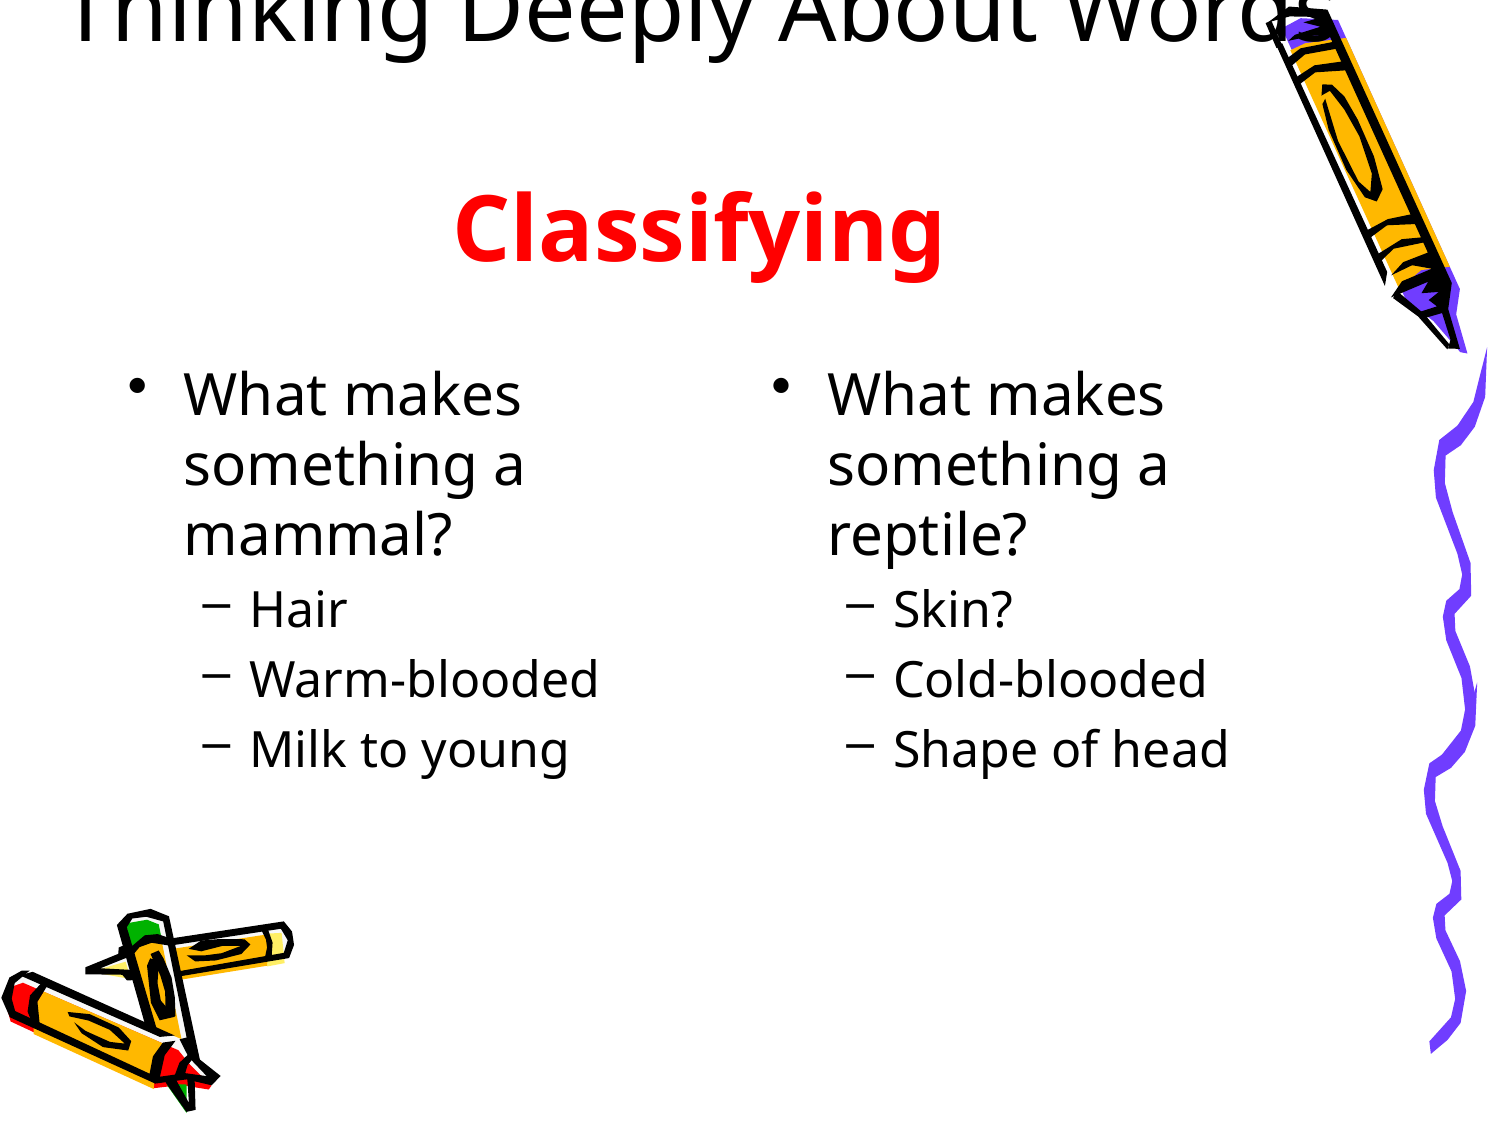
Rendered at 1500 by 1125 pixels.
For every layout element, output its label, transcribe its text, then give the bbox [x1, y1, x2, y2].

list What makes something a mammal? Hair Warm-blooded Milk to young [112, 349, 732, 951]
title Thinking Deeply About Words Classifying [37, 24, 1363, 288]
list What makes something a reptile? Skin? Cold-blooded Shape of head [755, 349, 1376, 951]
